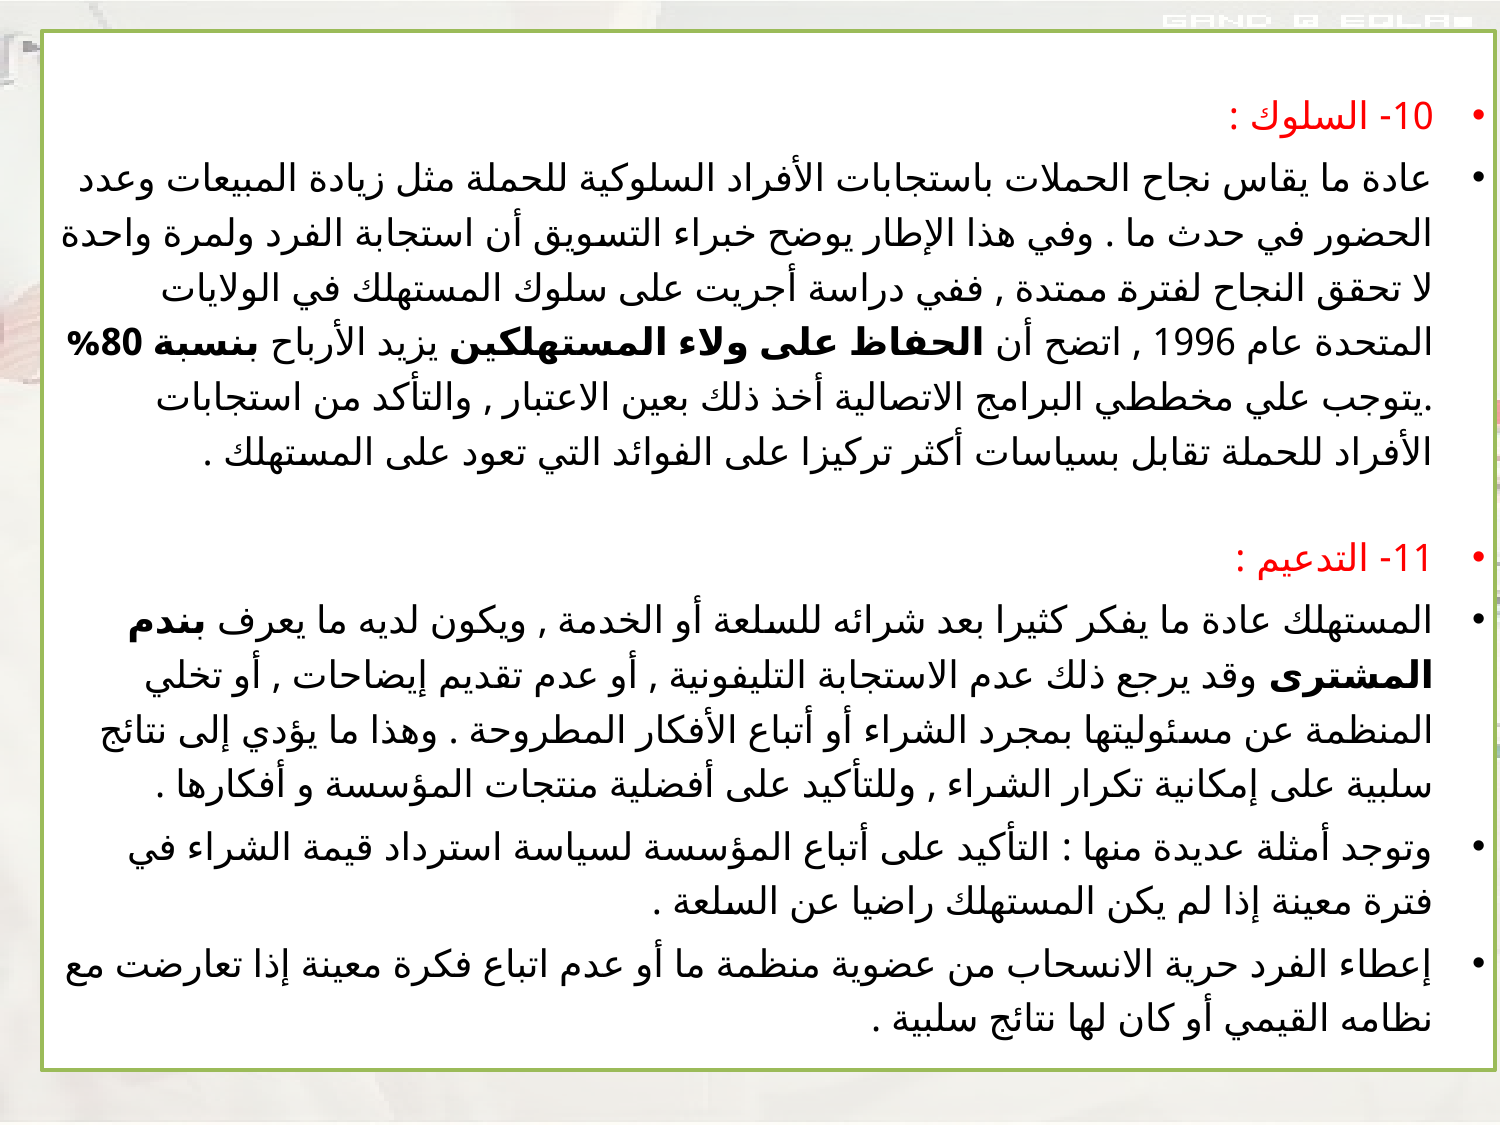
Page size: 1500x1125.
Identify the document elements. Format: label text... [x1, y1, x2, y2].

list 10- السلوك : عادة ما يقاس نجاح الحملات باستجابات الأفراد السلوكية للحملة مثل زيادة المبيعات وعدد الحضور في حدث ما . وفي هذا الإطار يوضح خبراء التسويق أن استجابة الفرد ولمرة واحدة لا تحقق النجاح لفترة ممتدة , ففي دراسة أجريت على سلوك المستهلك في الولايات المتحدة عام 1996 , اتضح أن الحفاظ على ولاء المستهلكين يزيد الأرباح بنسبة 80% .يتوجب علي مخططي البرامج الاتصالية أخذ ذلك بعين الاعتبار , والتأكد من استجابات الأفراد للحملة تقابل بسياسات أكثر تركيزا على الفوائد التي تعود على المستهلك . 11- التدعيم : المستهلك عادة ما يفكر كثيرا بعد شرائه للسلعة أو الخدمة , ويكون لديه ما يعرف بندم المشترى وقد يرجع ذلك عدم الاستجابة التليفونية , أو عدم تقديم إيضاحات , أو تخلي المنظمة عن مسئوليتها بمجرد الشراء أو أتباع الأفكار المطروحة . وهذا ما يؤدي إلى نتائج سلبية على إمكانية تكرار الشراء , وللتأكيد على أفضلية منتجات المؤسسة و أفكارها . وتوجد أمثلة عديدة منها : التأكيد على أتباع المؤسسة لسياسة استرداد قيمة الشراء في فترة معينة إذا لم يكن المستهلك راضيا عن السلعة . إعطاء الفرد حرية الانسحاب من عضوية منظمة ما أو عدم اتباع فكرة معينة إذا تعارضت مع نظامه القيمي أو كان لها نتائج سلبية . [40, 29, 1497, 1072]
